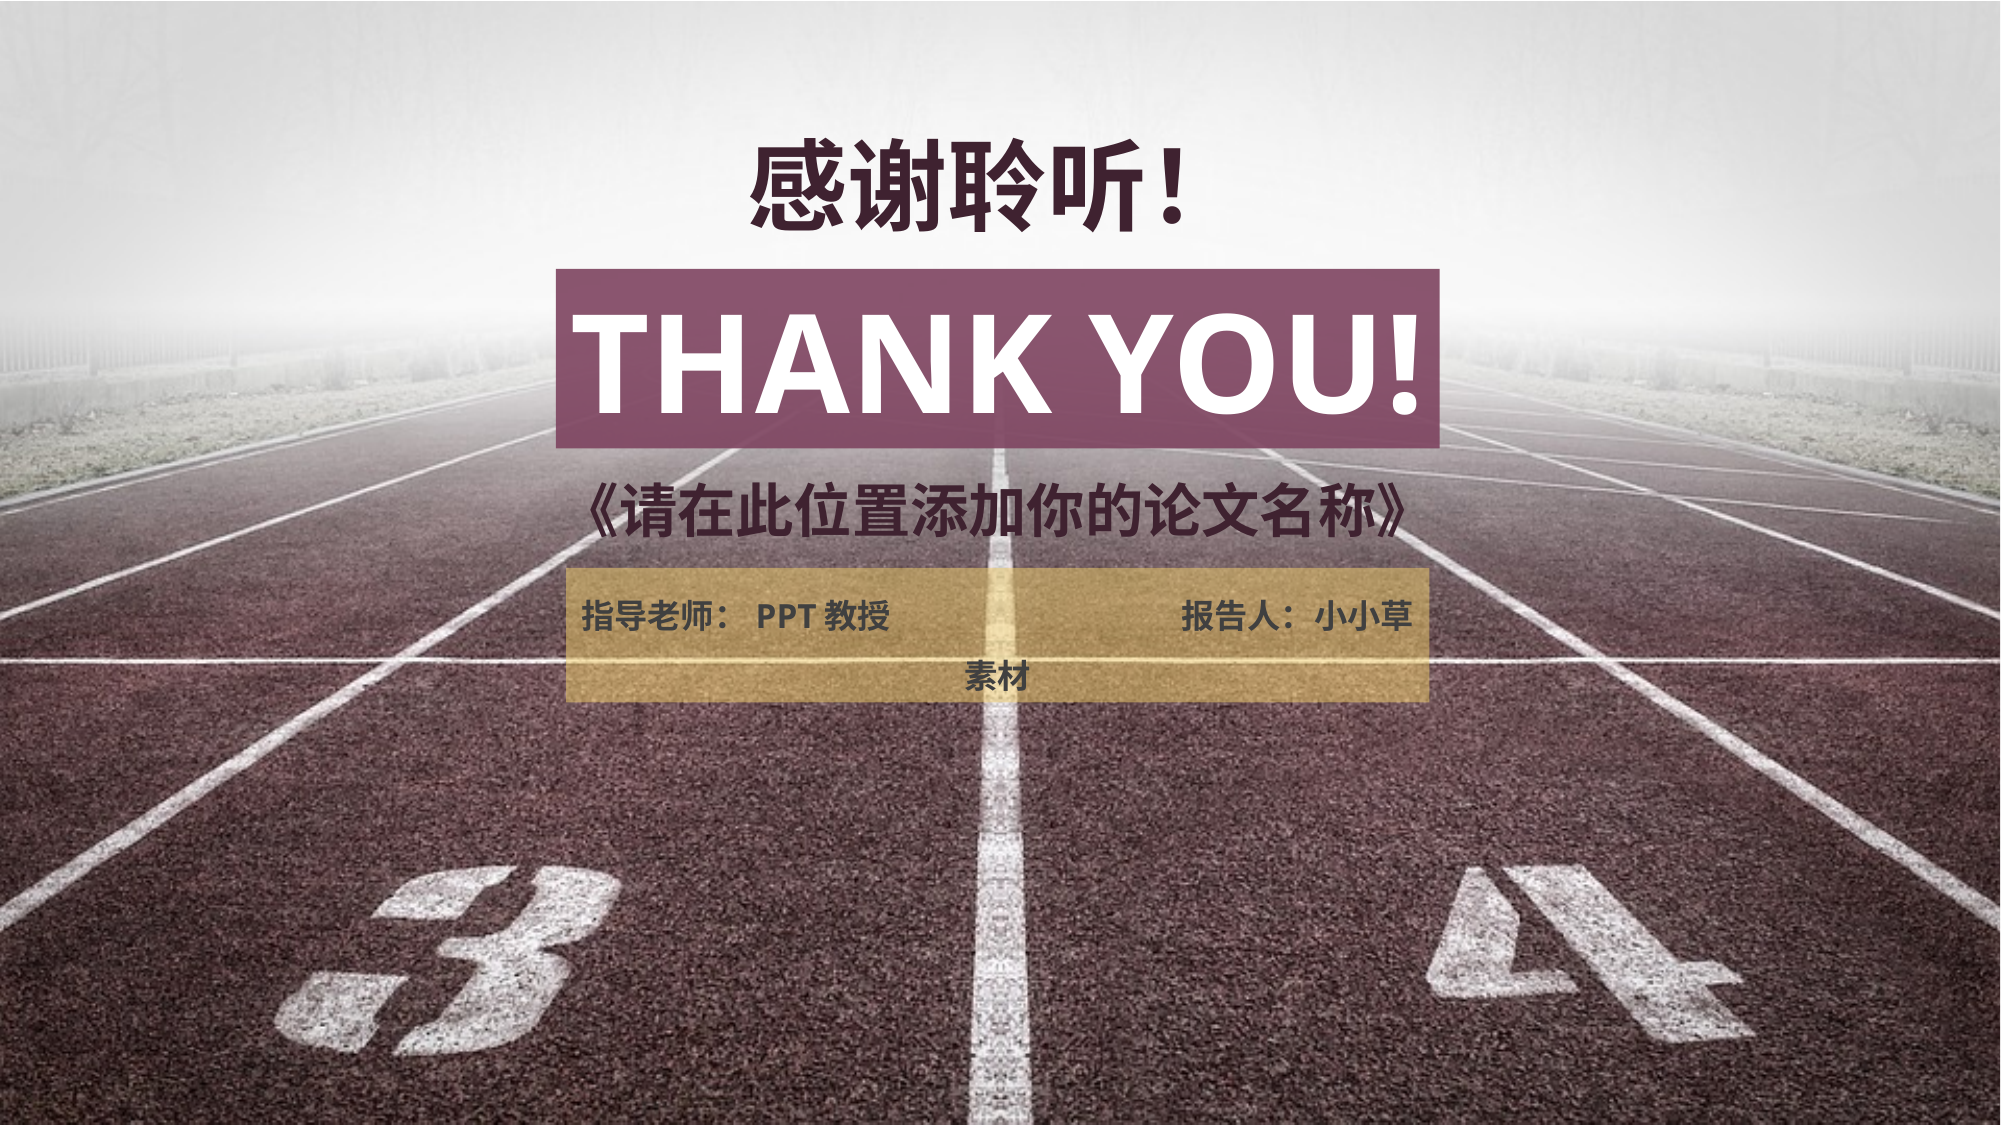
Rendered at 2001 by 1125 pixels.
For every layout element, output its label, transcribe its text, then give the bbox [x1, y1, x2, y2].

picture [0, 1, 2001, 1125]
text_box 感谢聆听！ [732, 115, 1263, 251]
text_box 《请在此位置添加你的论文名称》 [545, 467, 1450, 552]
text_box THANK YOU! [555, 268, 1440, 449]
text_box 指导老师：PPT教授 报告人：小小草素材 [566, 567, 1430, 703]
